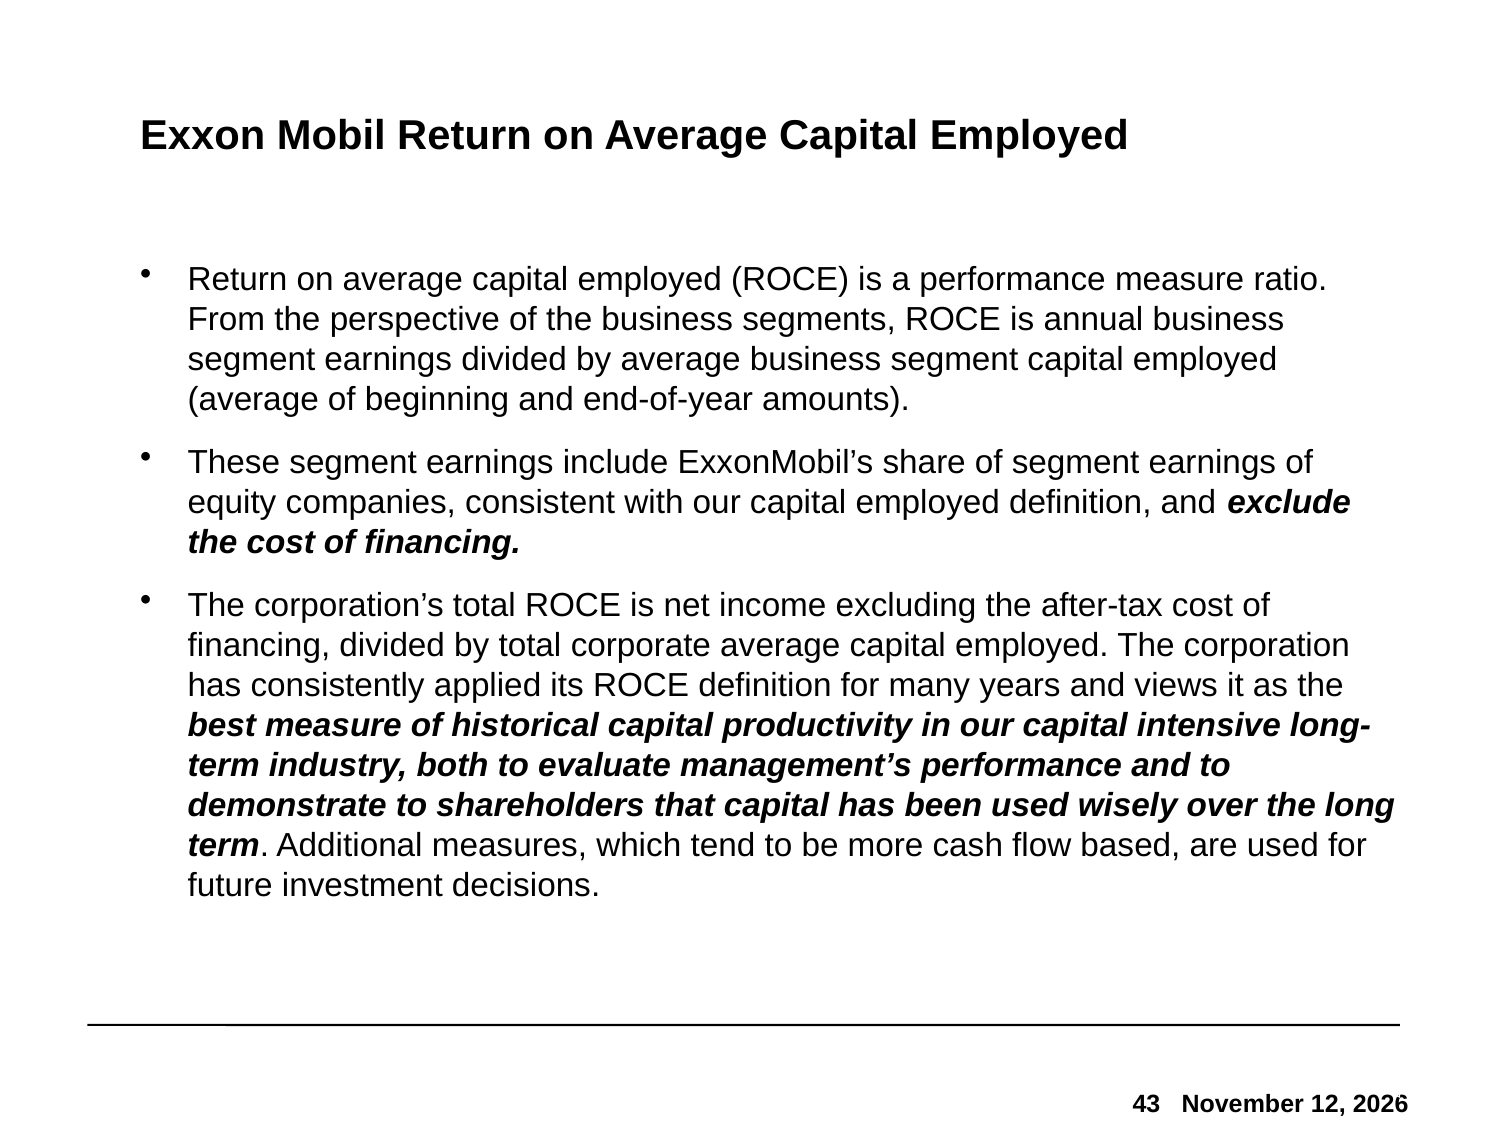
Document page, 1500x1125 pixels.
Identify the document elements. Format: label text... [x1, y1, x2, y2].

list Return on average capital employed (ROCE) is a performance measure ratio. From the perspective of the business segments, ROCE is annual business segment earnings divided by average business segment capital employed (average of beginning and end-of-year amounts). These segment earnings include ExxonMobil’s share of segment earnings of equity companies, consistent with our capital employed definition, and exclude the cost of financing. The corporation’s total ROCE is net income excluding the after-tax cost of financing, divided by total corporate average capital employed. The corporation has consistently applied its ROCE definition for many years and views it as the best measure of historical capital productivity in our capital intensive long-term industry, both to evaluate management’s performance and to demonstrate to shareholders that capital has been used wisely over the long term. Additional measures, which tend to be more cash flow based, are used for future investment decisions. [124, 249, 1426, 1013]
title Exxon Mobil Return on Average Capital Employed [124, 99, 1401, 226]
